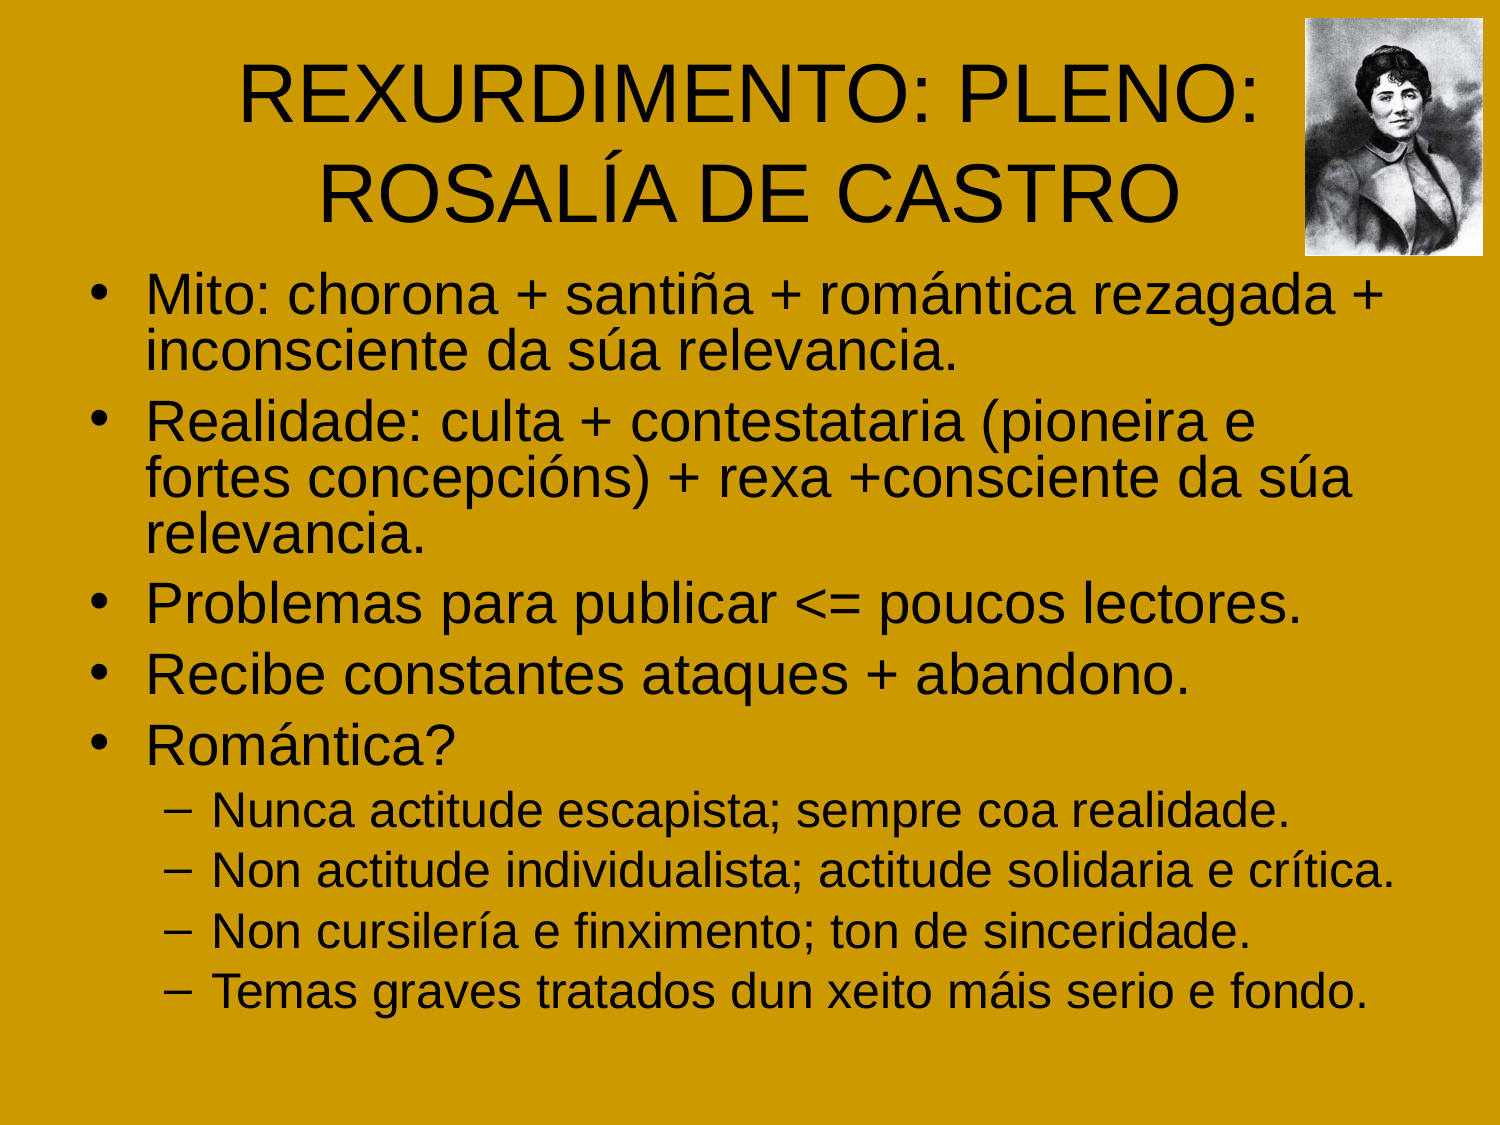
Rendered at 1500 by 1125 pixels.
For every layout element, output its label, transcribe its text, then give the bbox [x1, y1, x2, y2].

picture [1304, 18, 1483, 256]
title REXURDIMENTO: PLENO: ROSALÍA DE CASTRO [74, 30, 1299, 247]
list Mito: chorona + santiña + romántica rezagada + inconsciente da súa relevancia. Realidade: culta + contestataria (pioneira e fortes concepcións) + rexa +consciente da súa relevancia. Problemas para publicar <= poucos lectores. Recibe constantes ataques + abandono. Romántica? Nunca actitude escapista; sempre coa realidade. Non actitude individualista; actitude solidaria e crítica. Non cursilería e finximento; ton de sinceridade. Temas graves tratados dun xeito máis serio e fondo. [74, 262, 1426, 1059]
